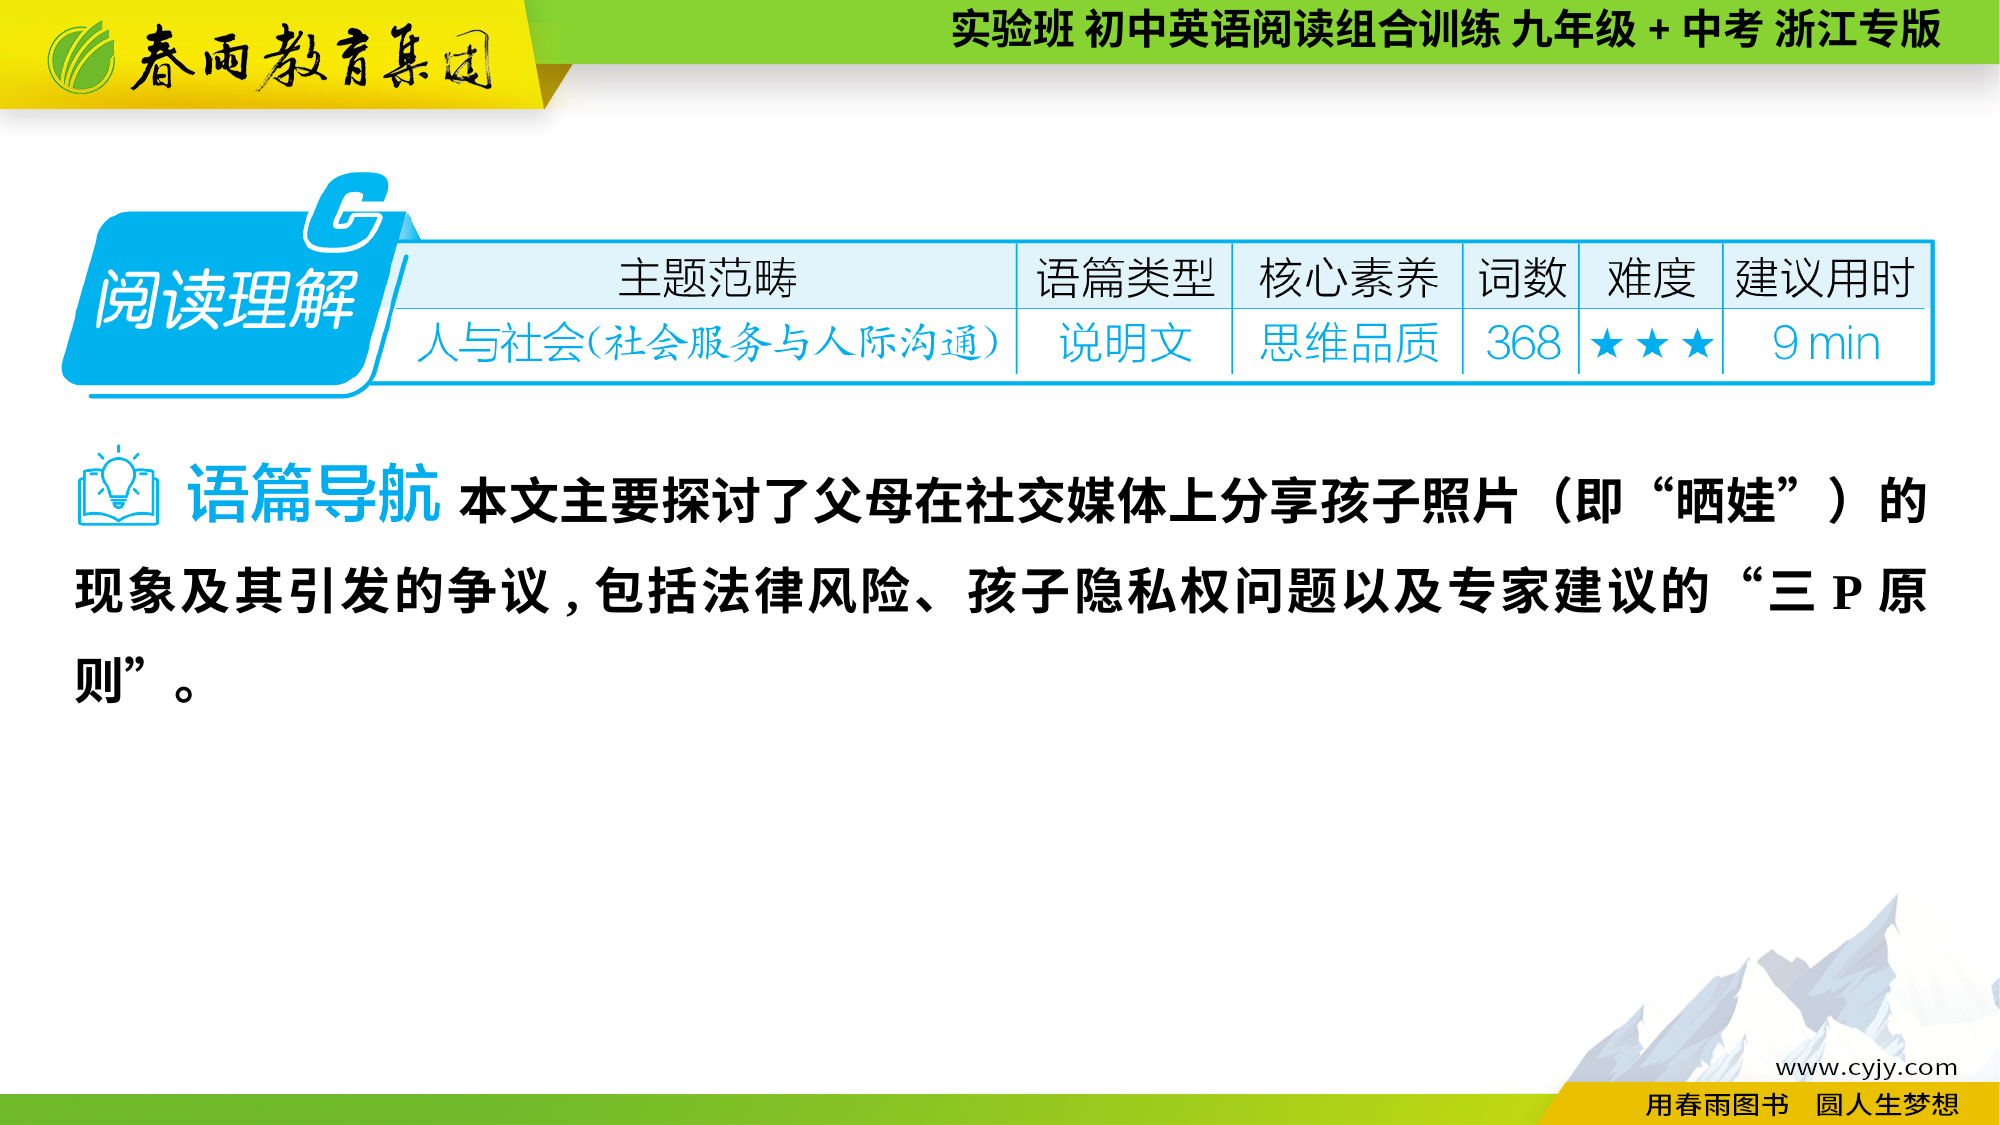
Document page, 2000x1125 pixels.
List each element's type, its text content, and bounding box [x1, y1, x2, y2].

picture [0, 0, 2000, 1125]
list 本文主要探讨了父母在社交媒体上分享孩子照片（即“晒娃”）的现象及其引发的争议,包括法律风险、孩子隐私权问题以及专家建议的“三P原则”。 [59, 432, 1944, 618]
